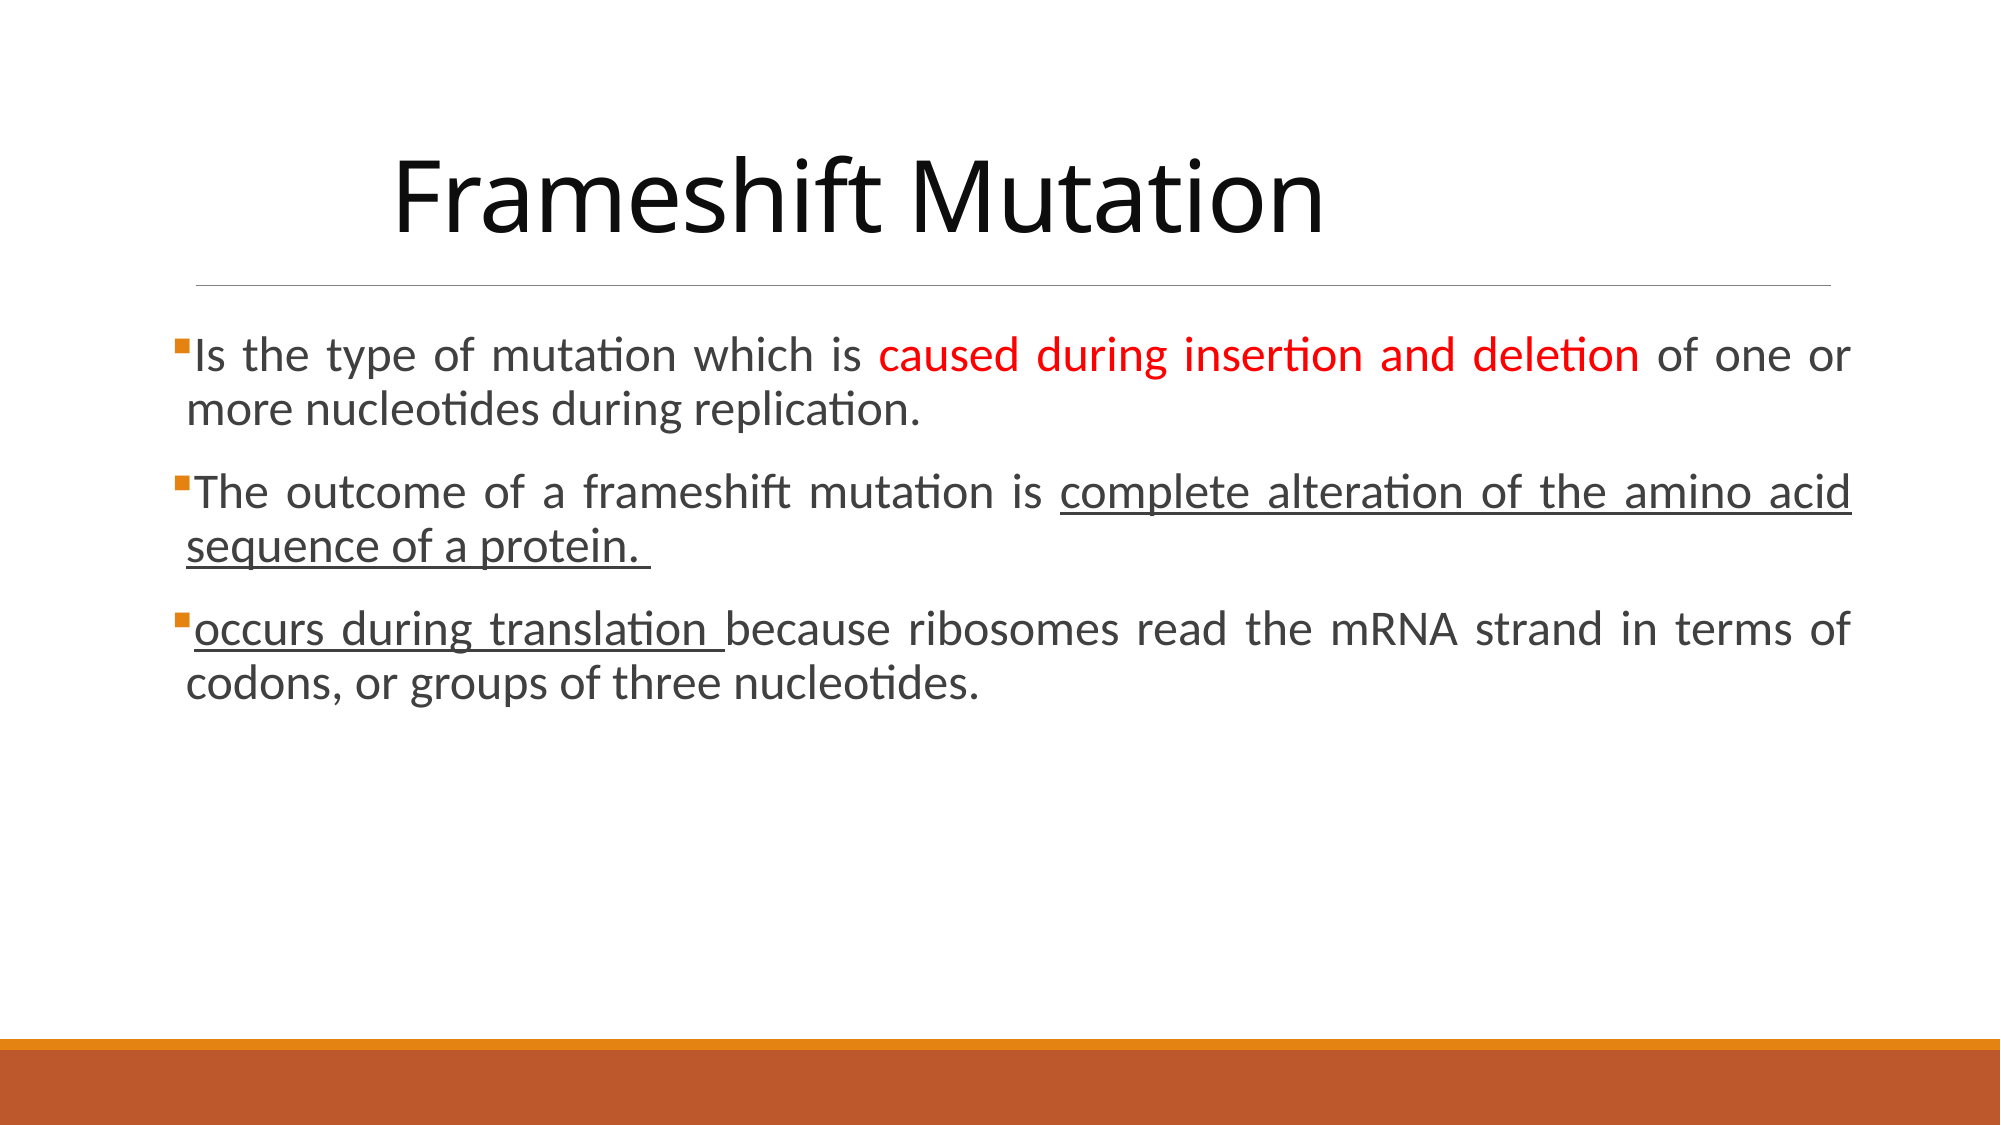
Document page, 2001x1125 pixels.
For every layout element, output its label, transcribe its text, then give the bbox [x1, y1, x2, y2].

title Frameshift Mutation [375, 31, 1652, 261]
list Is the type of mutation which is caused during insertion and deletion of one or more nucleotides during replication. The outcome of a frameshift mutation is complete alteration of the amino acid sequence of a protein. occurs during translation because ribosomes read the mRNA strand in terms of codons, or groups of three nucleotides. [170, 320, 1853, 1035]
